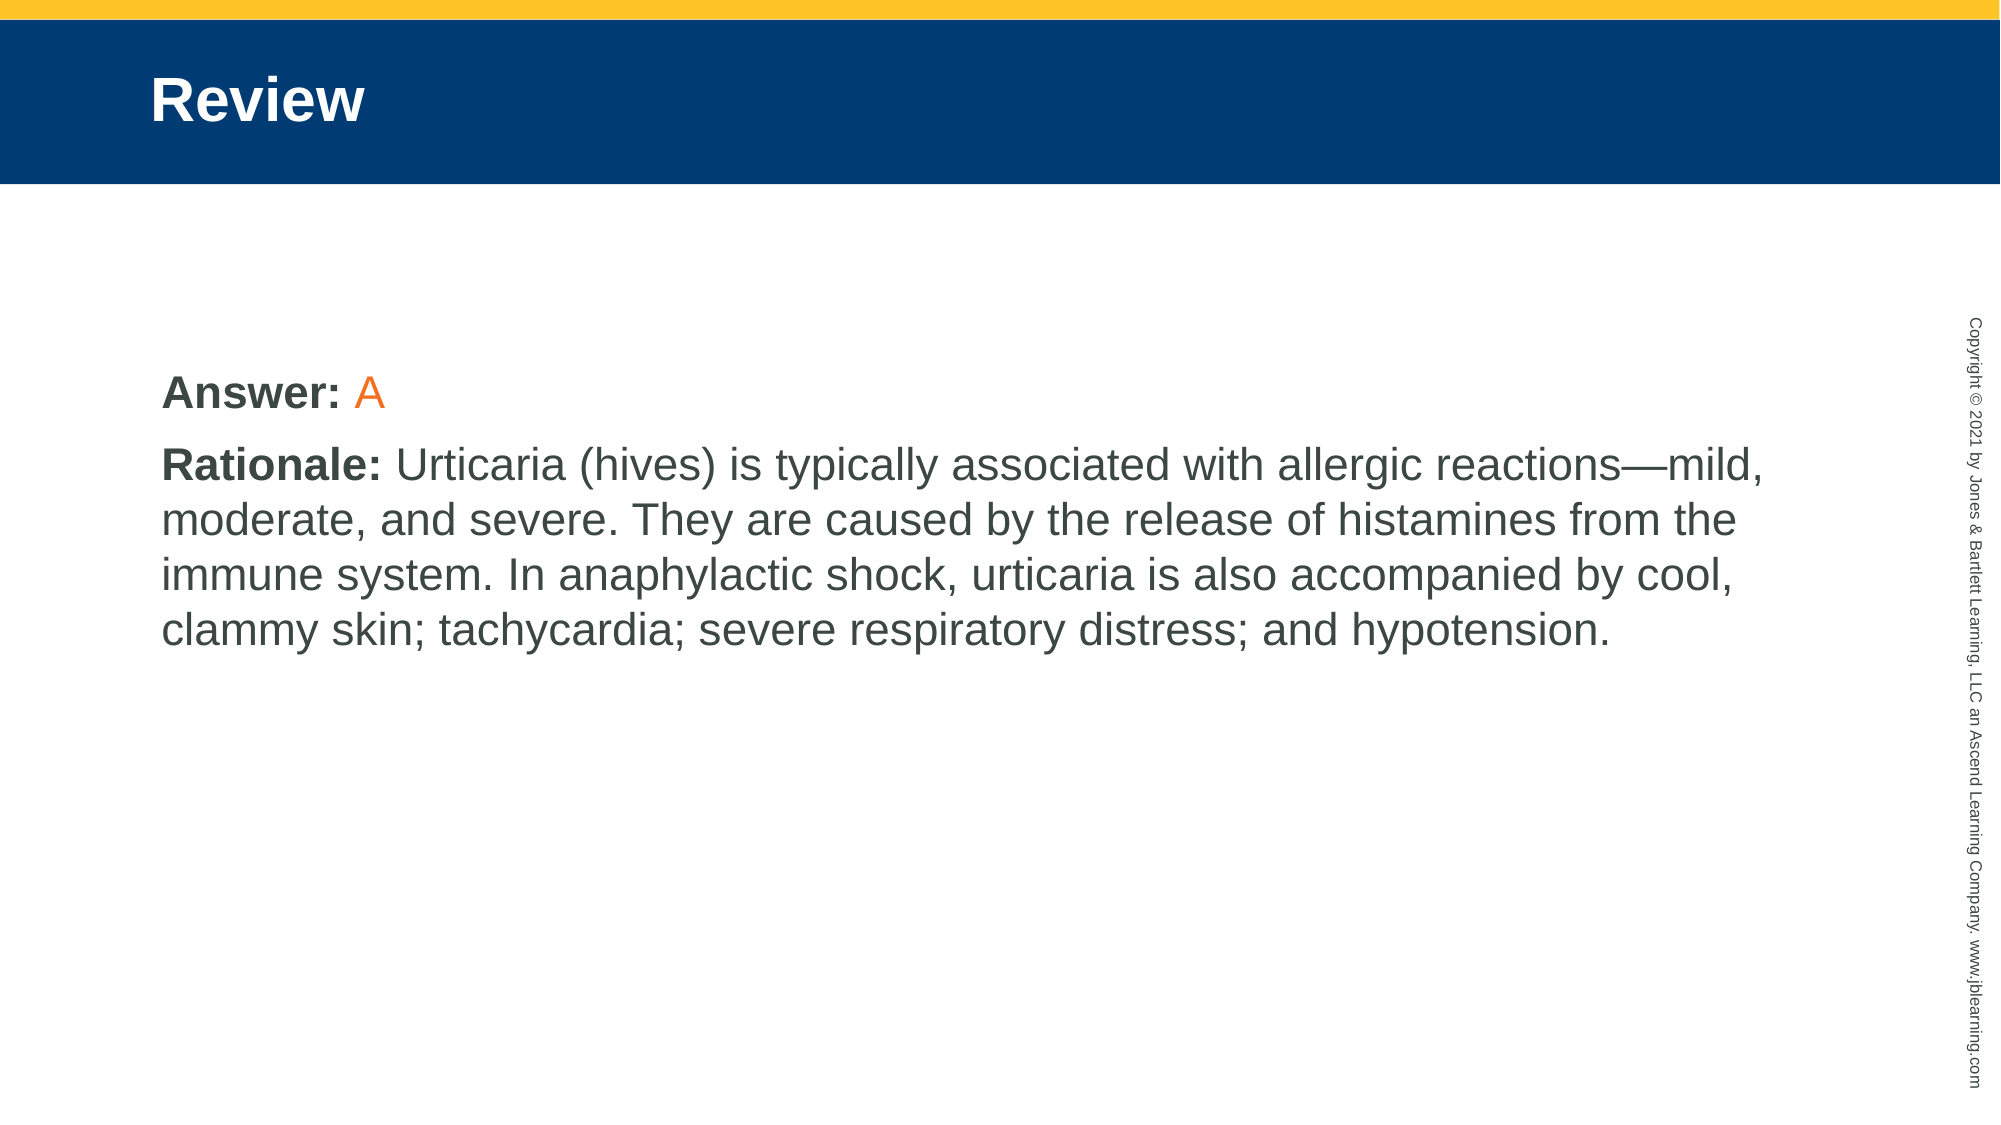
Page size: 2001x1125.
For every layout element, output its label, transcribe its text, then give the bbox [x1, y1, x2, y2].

title Review [0, 19, 2000, 185]
list Answer: A Rationale: Urticaria (hives) is typically associated with allergic reactions—mild, moderate, and severe. They are caused by the release of histamines from the immune system. In anaphylactic shock, urticaria is also accompanied by cool, clammy skin; tachycardia; severe respiratory distress; and hypotension. [146, 361, 1859, 1016]
